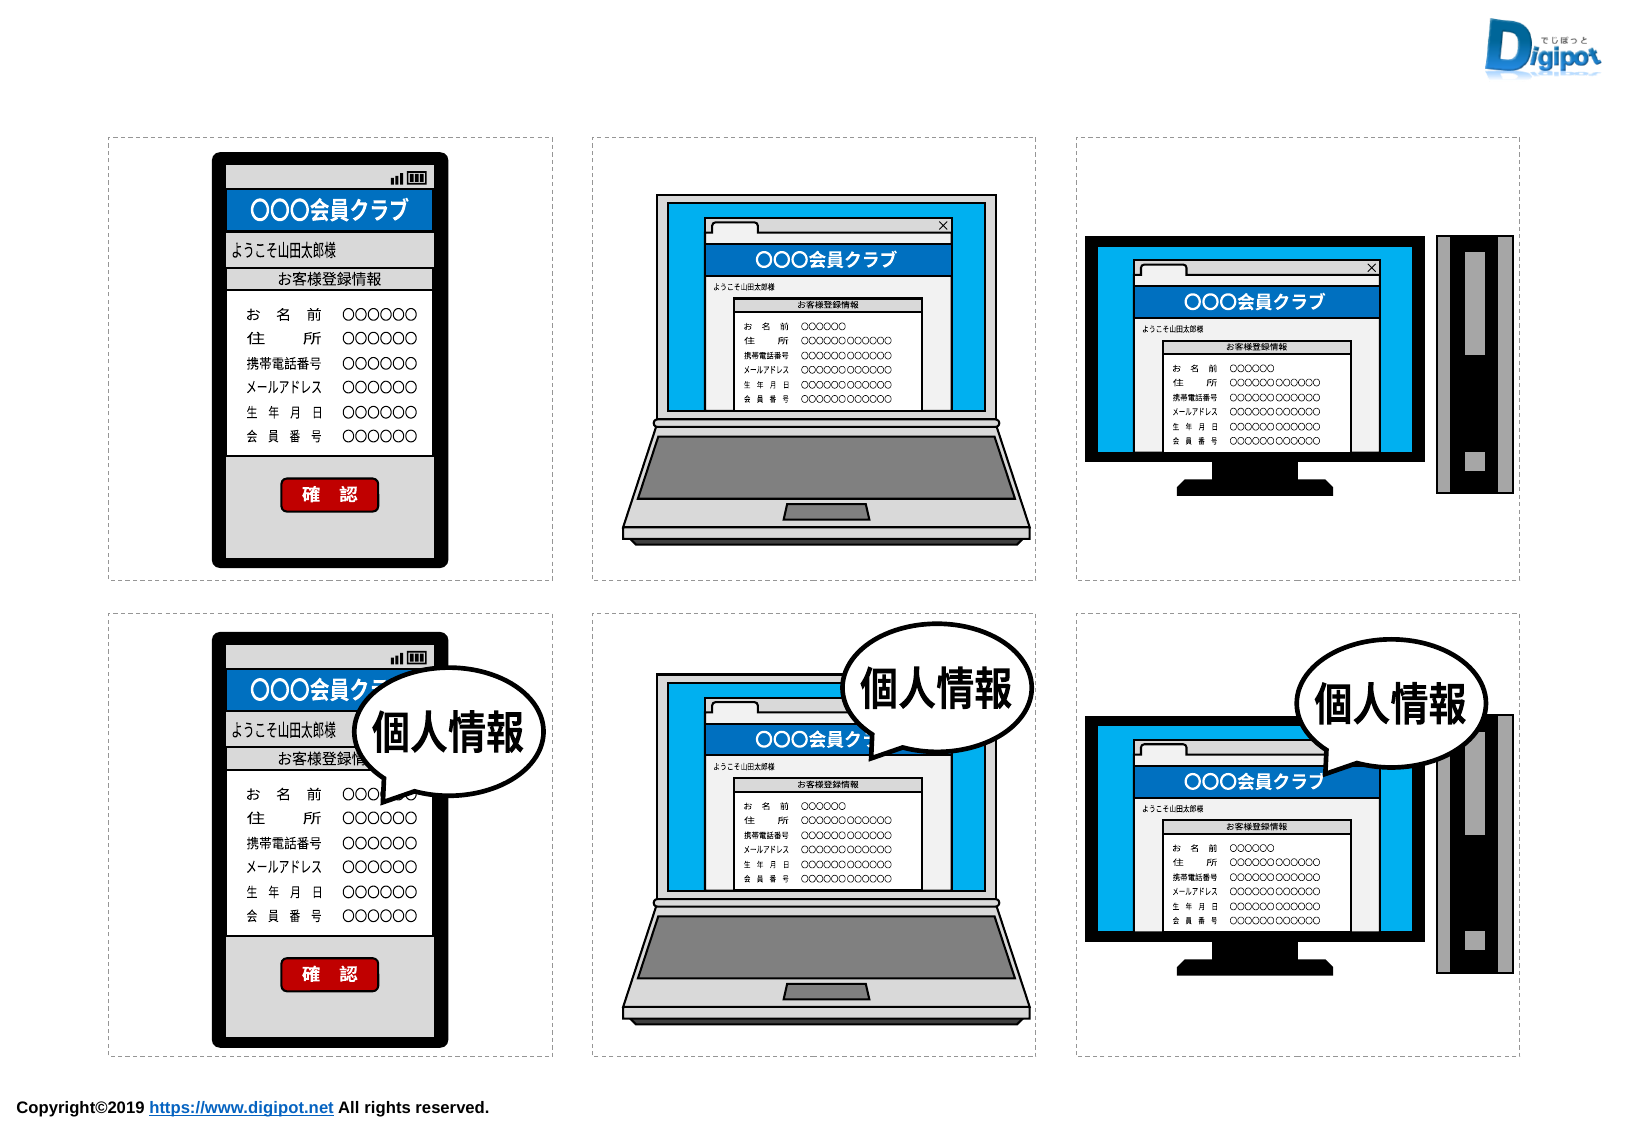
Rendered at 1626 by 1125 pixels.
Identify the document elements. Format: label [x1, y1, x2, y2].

text_box [212, 632, 544, 1047]
text_box [623, 194, 1030, 545]
picture [1485, 18, 1602, 82]
text_box [1086, 235, 1513, 495]
text_box [212, 153, 448, 567]
text_box [1086, 639, 1513, 975]
text_box [623, 623, 1032, 1025]
